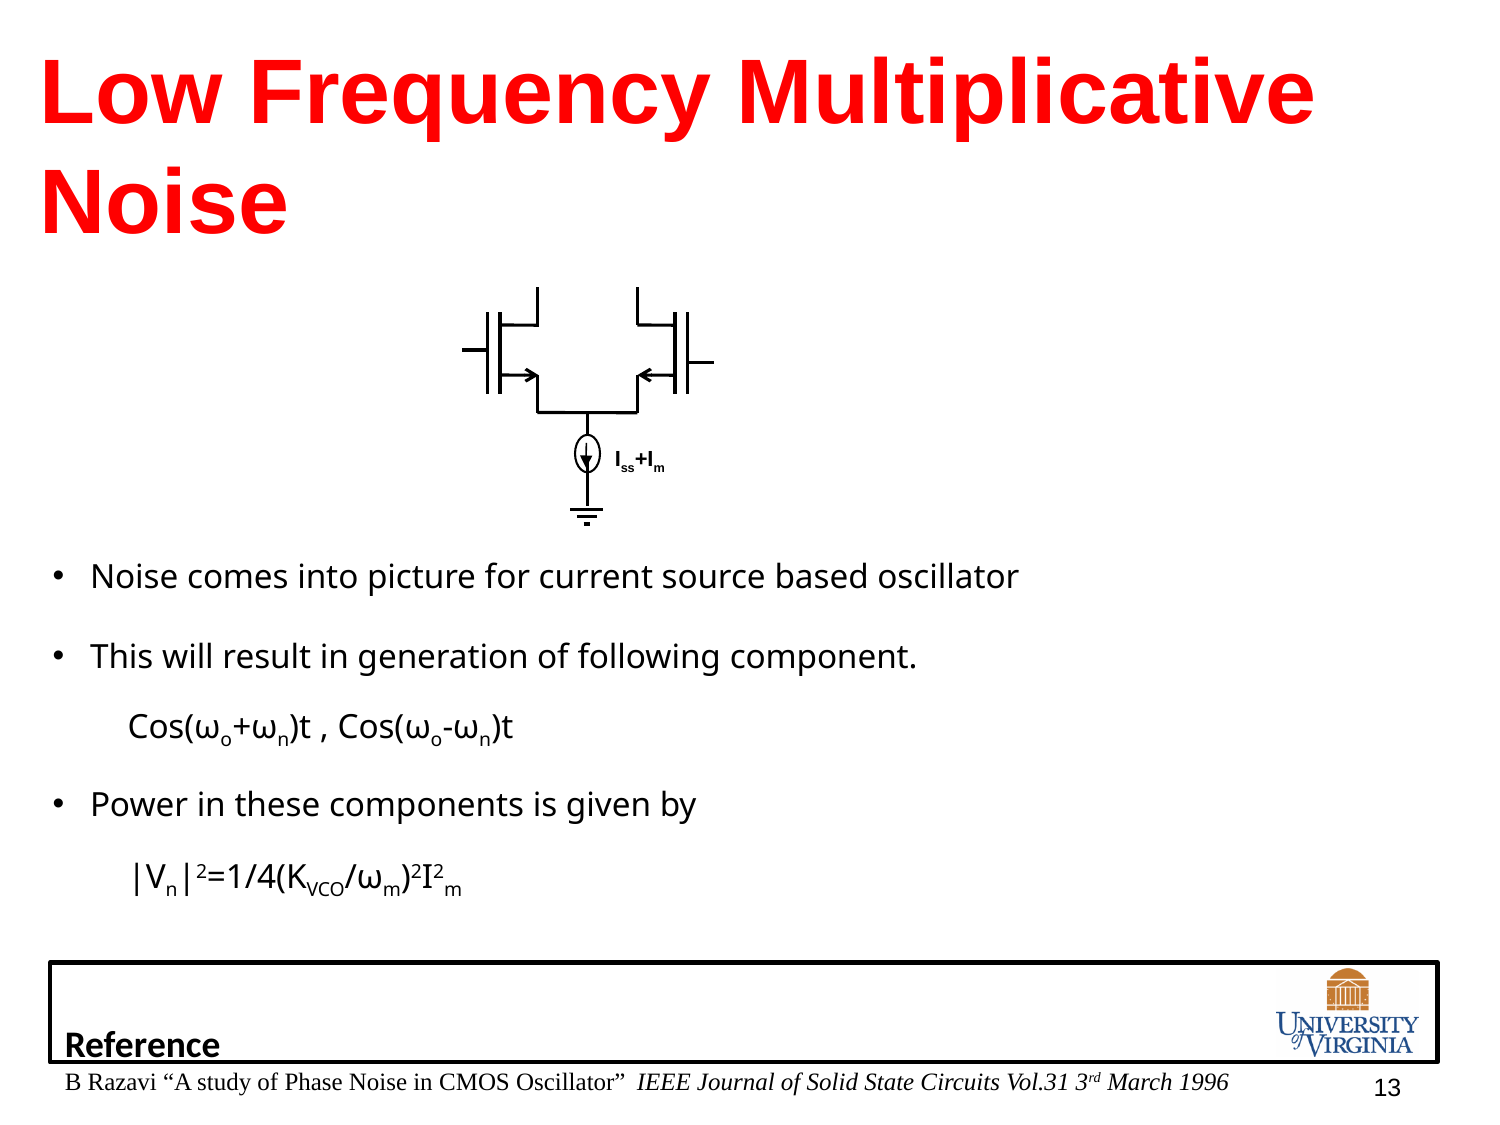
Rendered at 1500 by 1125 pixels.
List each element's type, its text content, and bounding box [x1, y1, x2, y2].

text_box Reference B Razavi “A study of Phase Noise in CMOS Oscillator” IEEE Journal of Solid State Circuits Vol.31 3rd March 1996 [50, 1013, 1288, 1103]
text_box Cos(ωo+ωn)t , Cos(ωo-ωn)t [37, 697, 1388, 758]
text_box Power in these components is given by [37, 775, 1388, 847]
text_box Noise comes into picture for current source based oscillator This will result in generation of following component. [37, 548, 1388, 697]
text_box Low Frequency Multiplicative Noise [24, 24, 1500, 260]
text_box [572, 432, 600, 458]
text_box |Vn|2=1/4(KVCO/ωm)2I2m [37, 847, 1388, 908]
picture [1276, 968, 1419, 1057]
text_box [573, 459, 600, 475]
text_box Iss+Im [600, 437, 700, 482]
